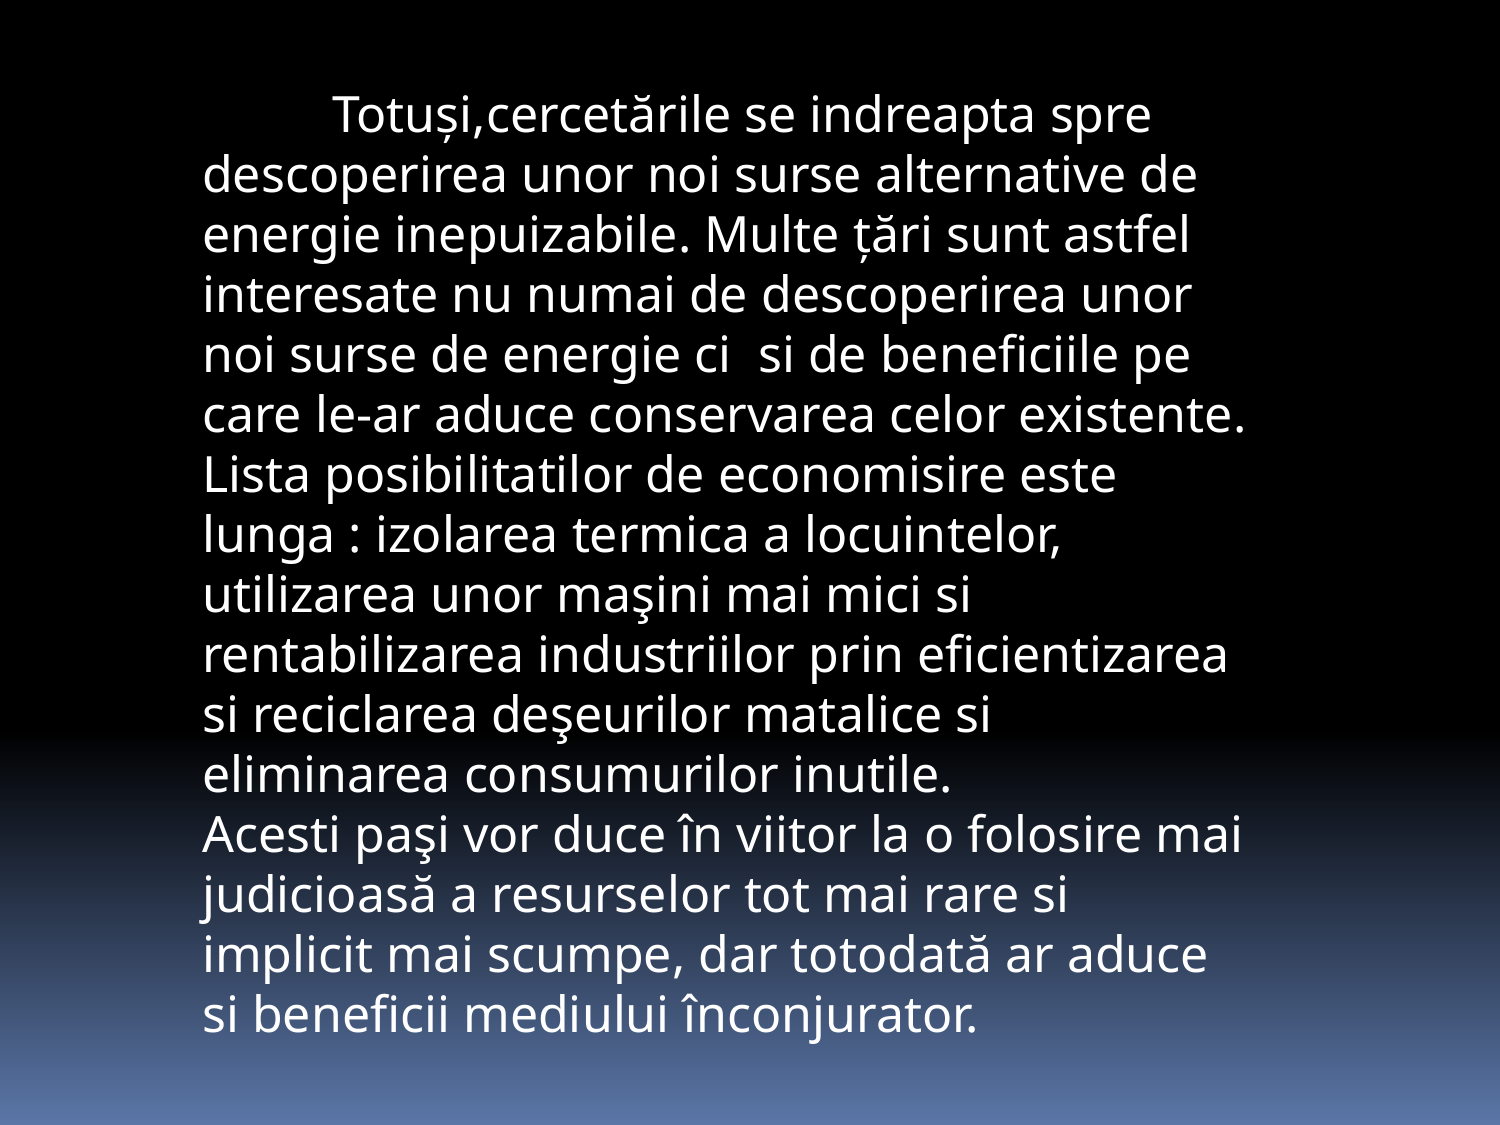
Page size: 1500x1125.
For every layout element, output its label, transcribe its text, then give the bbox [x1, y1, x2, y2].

text_box Totuşi,cercetările se indreapta spre descoperirea unor noi surse alternative de energie inepuizabile. Multe ţări sunt astfel interesate nu numai de descoperirea unor noi surse de energie ci si de beneficiile pe care le-ar aduce conservarea celor existente. Lista posibilitatilor de economisire este lunga : izolarea termica a locuintelor, utilizarea unor maşini mai mici si rentabilizarea industriilor prin eficientizarea si reciclarea deşeurilor matalice si eliminarea consumurilor inutile. Acesti paşi vor duce în viitor la o folosire mai judicioasă a resurselor tot mai rare si implicit mai scumpe, dar totodată ar aduce si beneficii mediului înconjurator. [187, 74, 1263, 1050]
